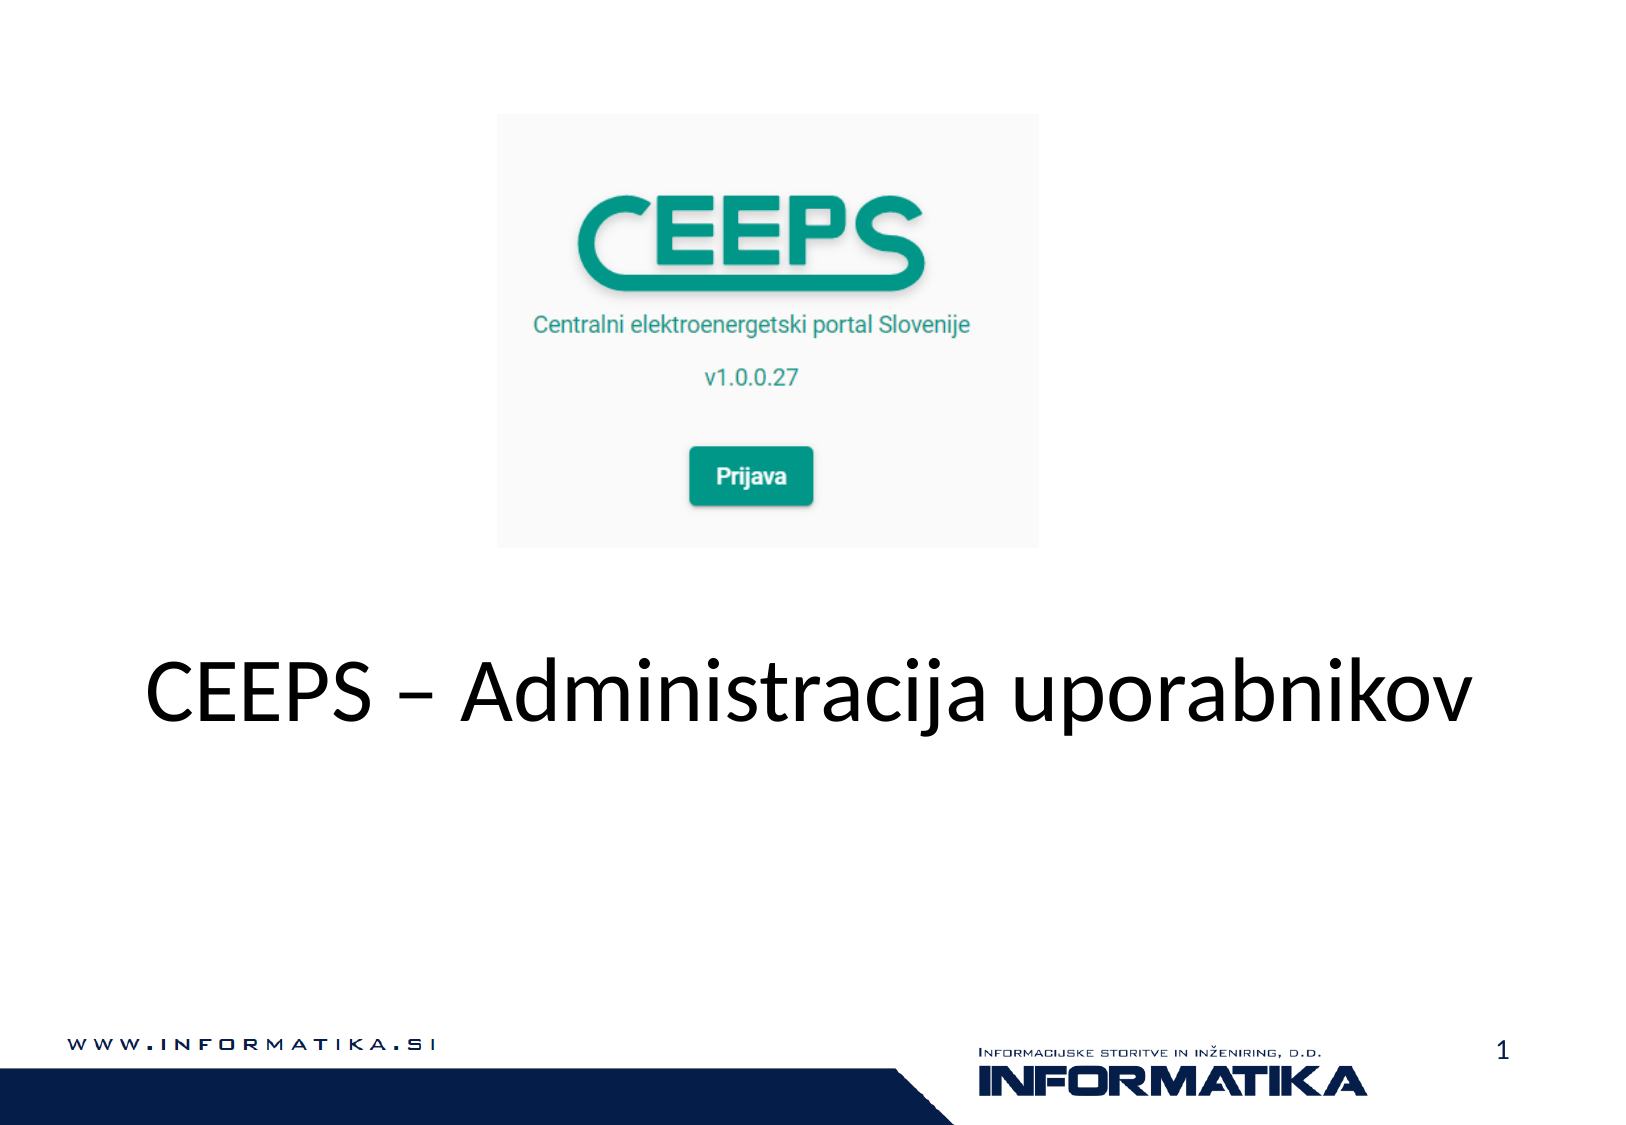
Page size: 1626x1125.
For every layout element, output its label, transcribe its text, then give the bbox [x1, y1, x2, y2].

picture [979, 1045, 1368, 1096]
picture [497, 114, 1039, 548]
picture [0, 1016, 955, 1125]
title CEEPS – Administracija uporabnikov [130, 635, 1534, 853]
